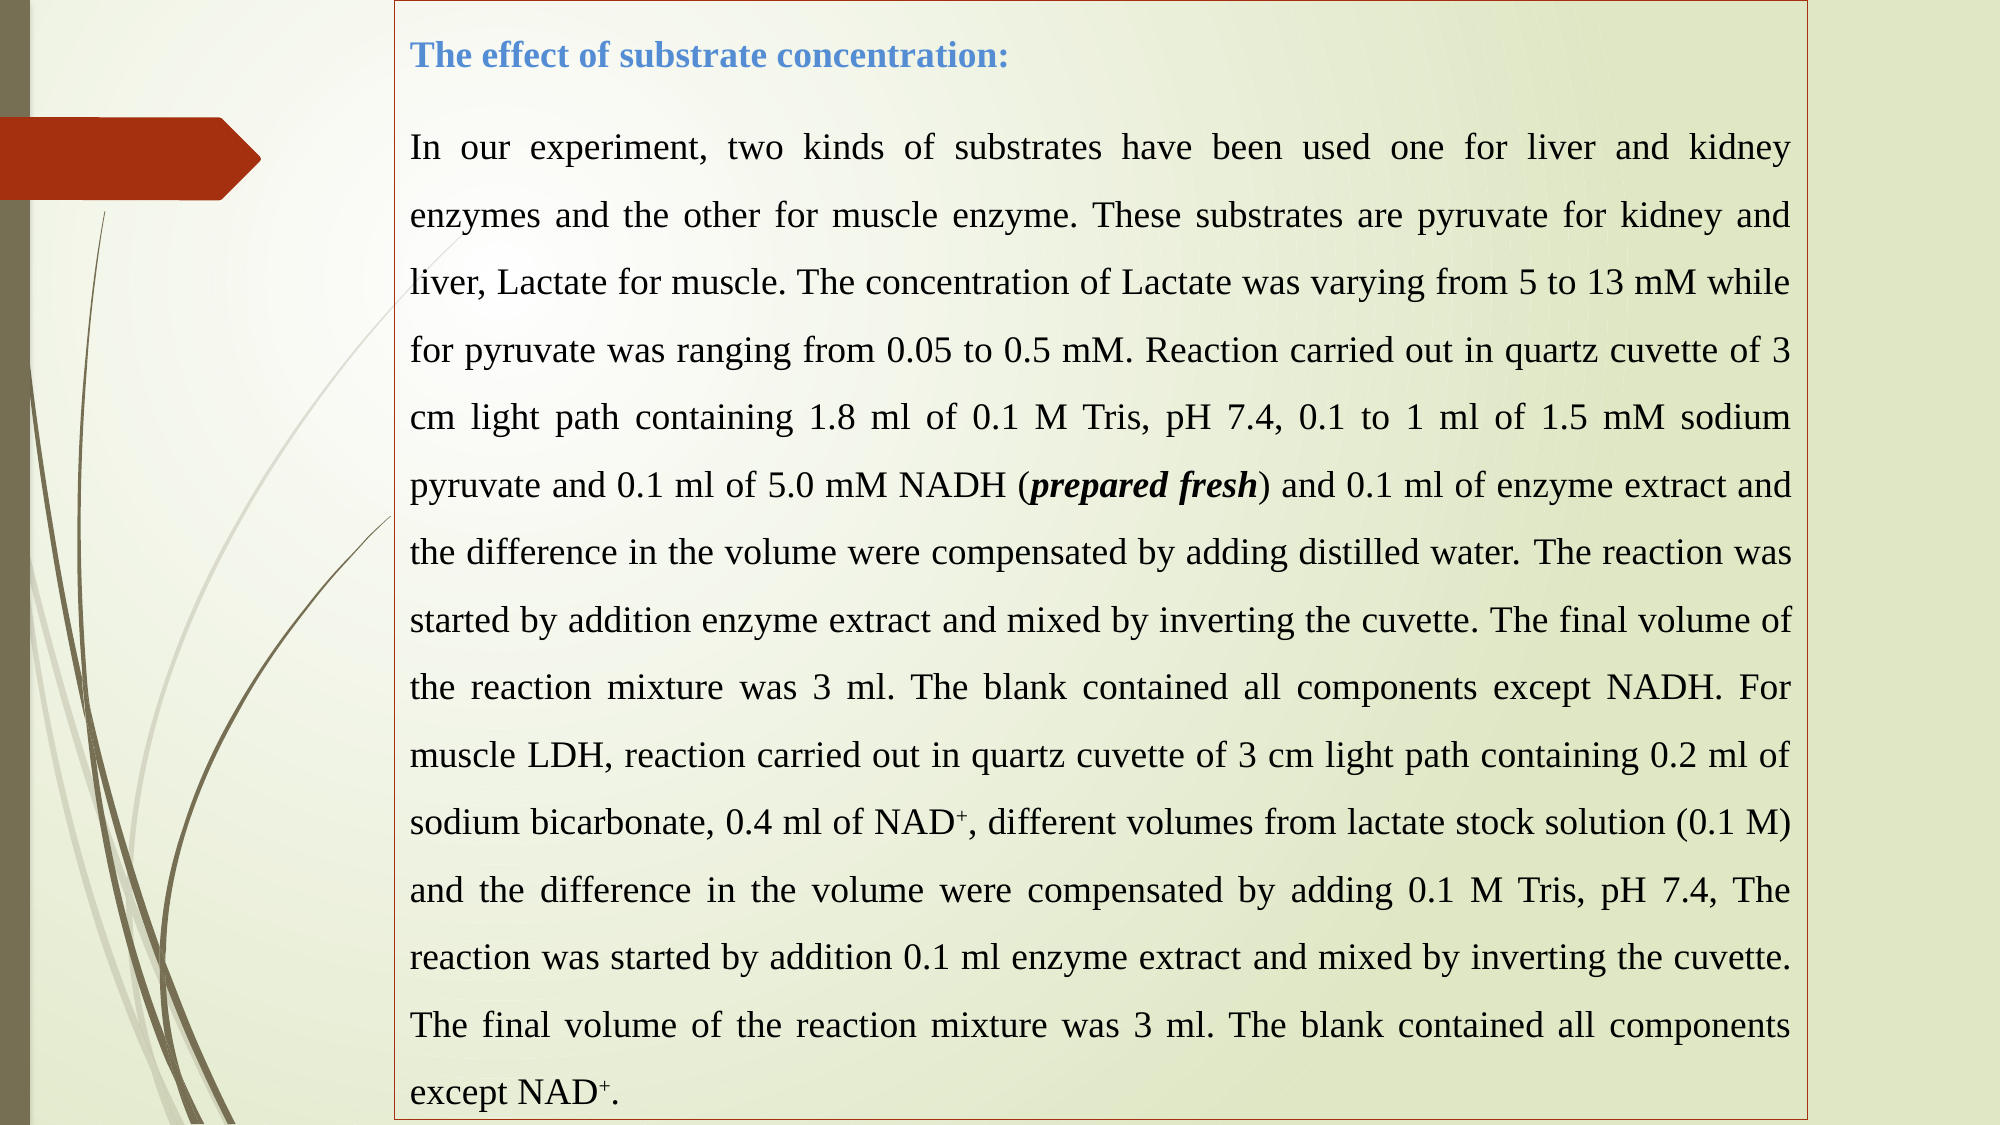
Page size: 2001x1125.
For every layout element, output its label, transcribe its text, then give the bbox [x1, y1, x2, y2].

text_box The effect of substrate concentration: In our experiment, two kinds of substrates have been used one for liver and kidney enzymes and the other for muscle enzyme. These substrates are pyruvate for kidney and liver, Lactate for muscle. The concentration of Lactate was varying from 5 to 13 mM while for pyruvate was ranging from 0.05 to 0.5 mM. Reaction carried out in quartz cuvette of 3 cm light path containing 1.8 ml of 0.1 M Tris, pH 7.4, 0.1 to 1 ml of 1.5 mM sodium pyruvate and 0.1 ml of 5.0 mM NADH (prepared fresh) and 0.1 ml of enzyme extract and the difference in the volume were compensated by adding distilled water. The reaction was started by addition enzyme extract and mixed by inverting the cuvette. The final volume of the reaction mixture was 3 ml. The blank contained all components except NADH. For muscle LDH, reaction carried out in quartz cuvette of 3 cm light path containing 0.2 ml of sodium bicarbonate, 0.4 ml of NAD+, different volumes from lactate stock solution (0.1 M) and the difference in the volume were compensated by adding 0.1 M Tris, pH 7.4, The reaction was started by addition 0.1 ml enzyme extract and mixed by inverting the cuvette. The final volume of the reaction mixture was 3 ml. The blank contained all components except NAD+. [394, 0, 1808, 1120]
